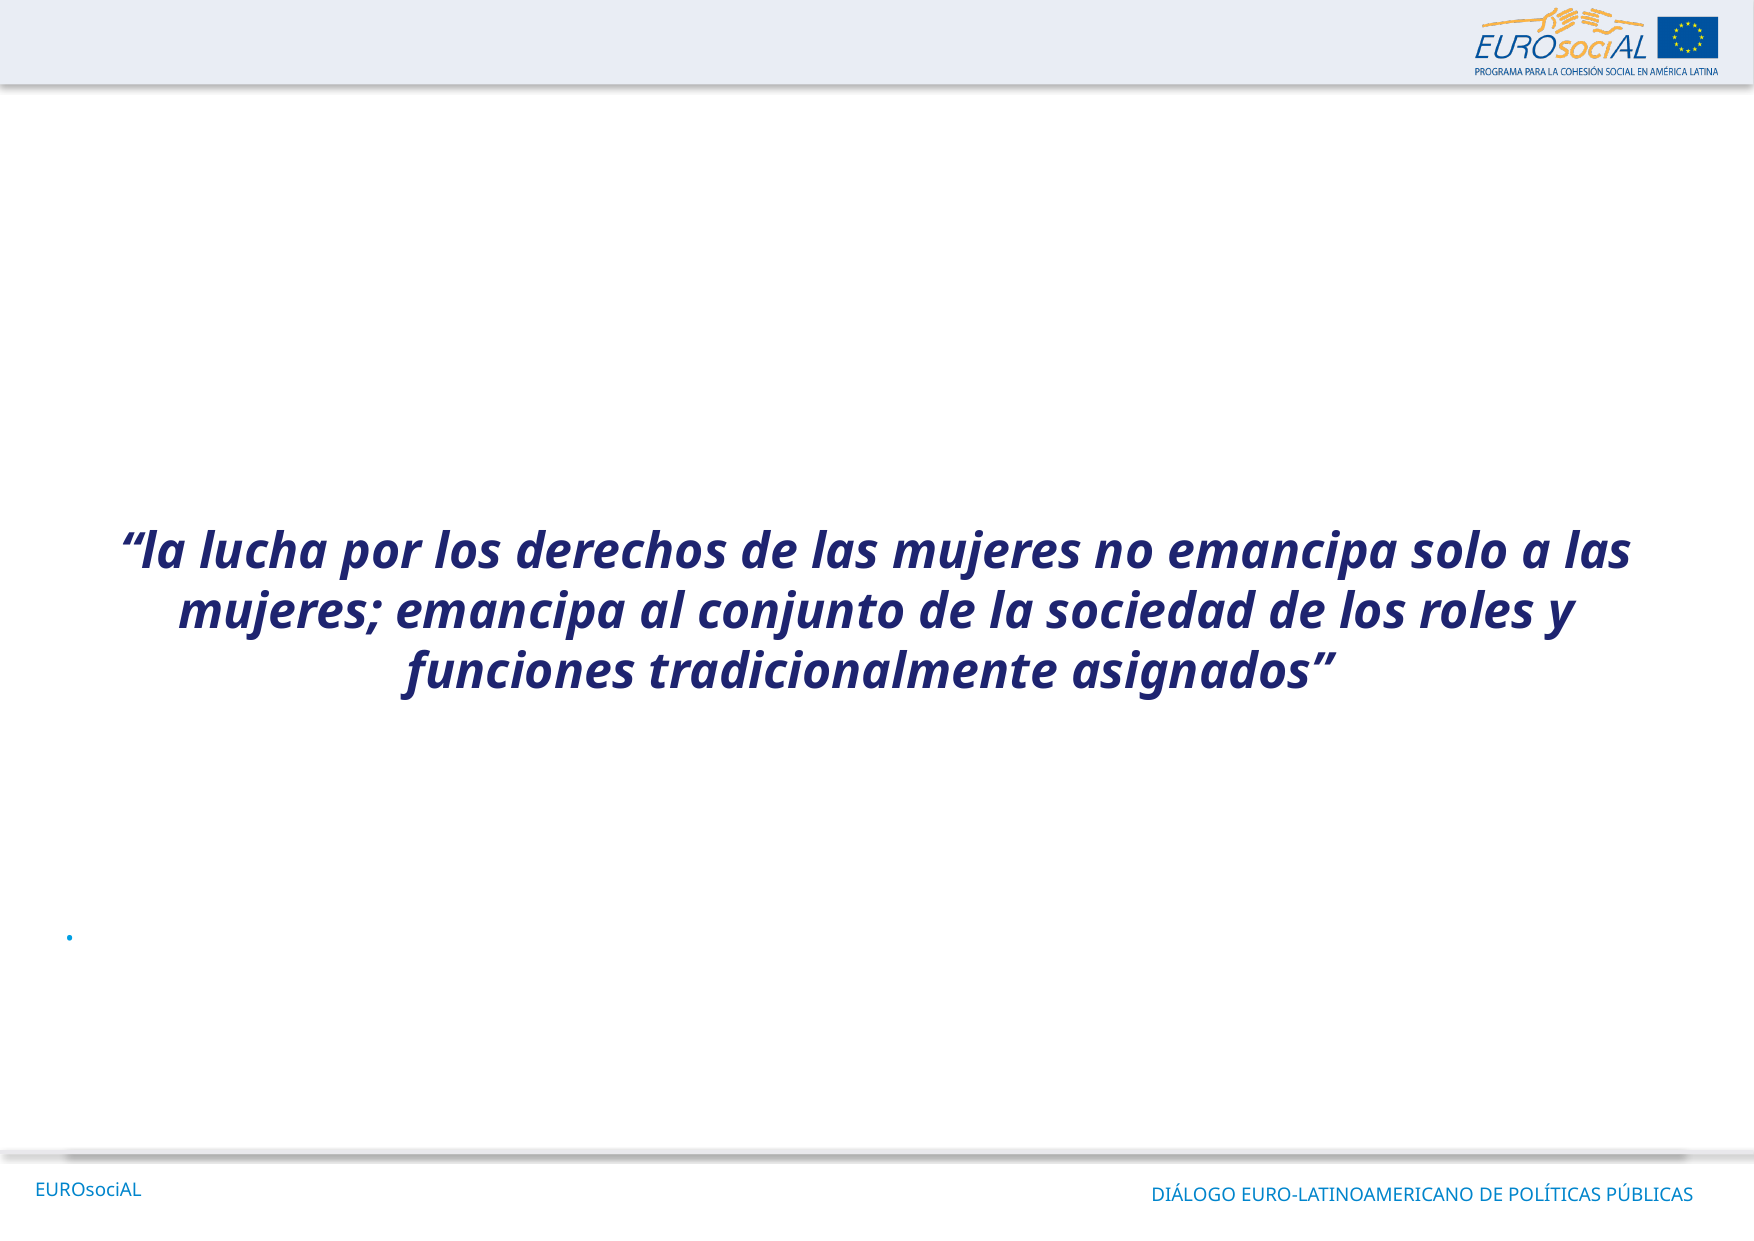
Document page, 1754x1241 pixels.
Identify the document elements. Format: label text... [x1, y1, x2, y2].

text_box “la lucha por los derechos de las mujeres no emancipa solo a las mujeres; emancipa al conjunto de la sociedad de los roles y funciones tradicionalmente asignados” . [49, 286, 1704, 1241]
picture [1467, 0, 1728, 85]
